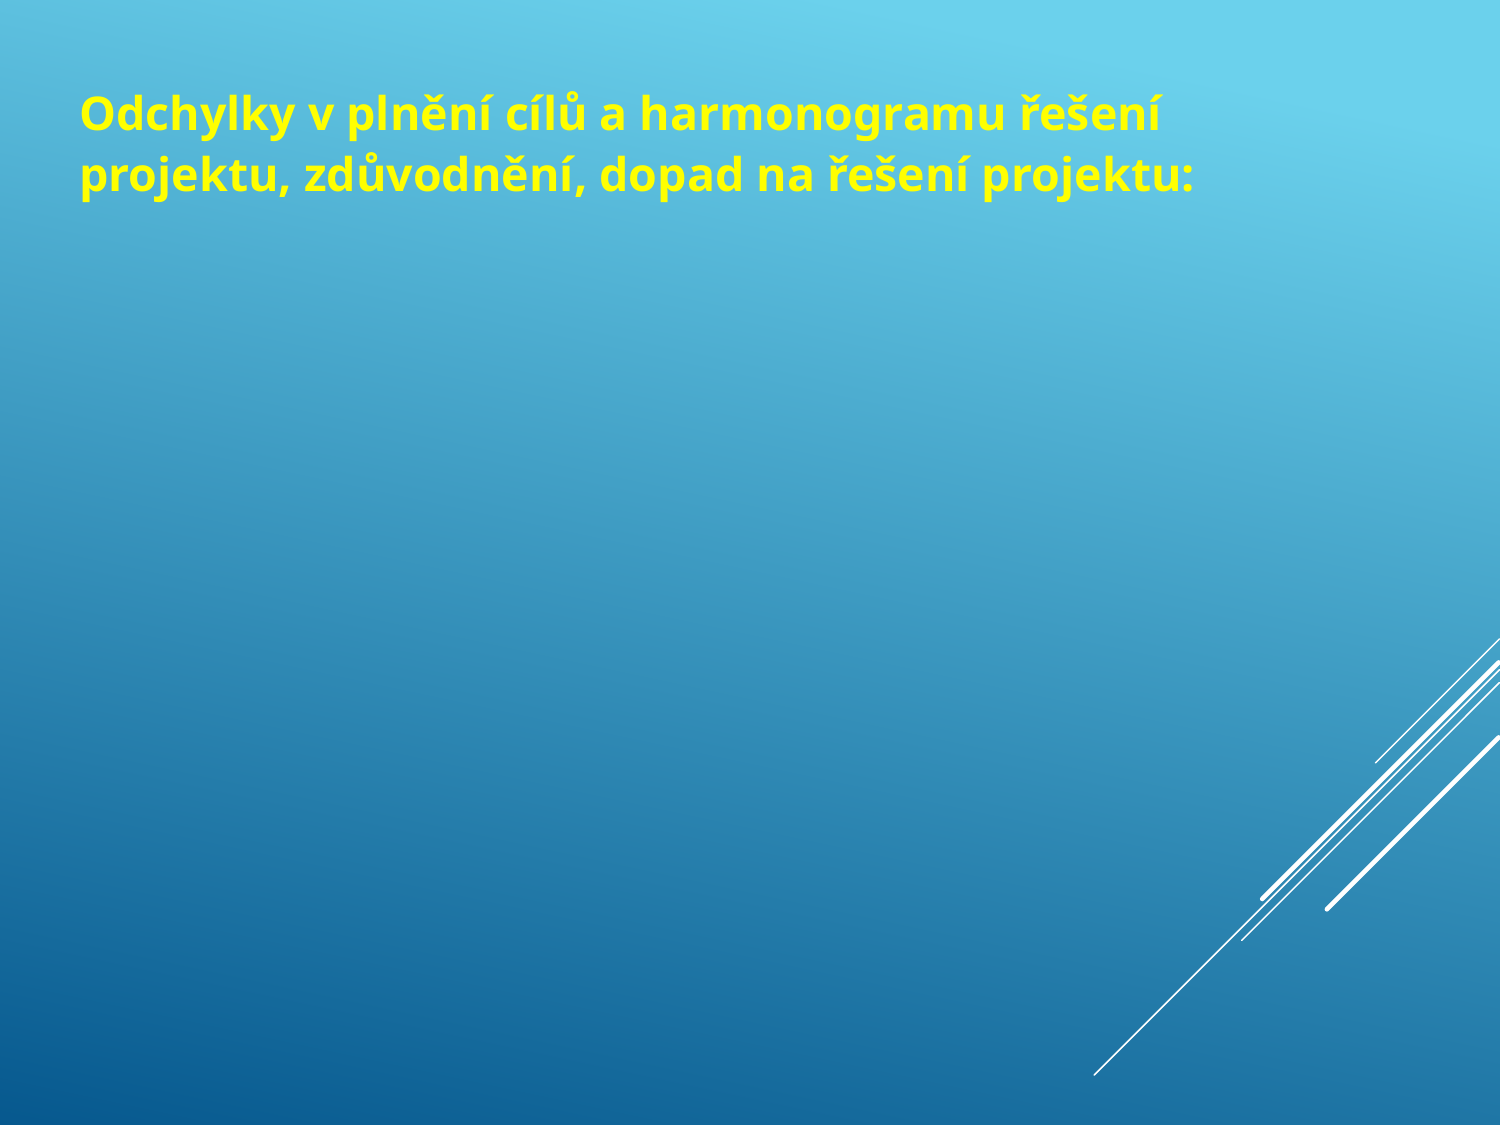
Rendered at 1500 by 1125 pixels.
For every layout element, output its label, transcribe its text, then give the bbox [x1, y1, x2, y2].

title Odchylky v plnění cílů a harmonogramu řešení projektu, zdůvodnění, dopad na řešení projektu: [64, 70, 1390, 209]
